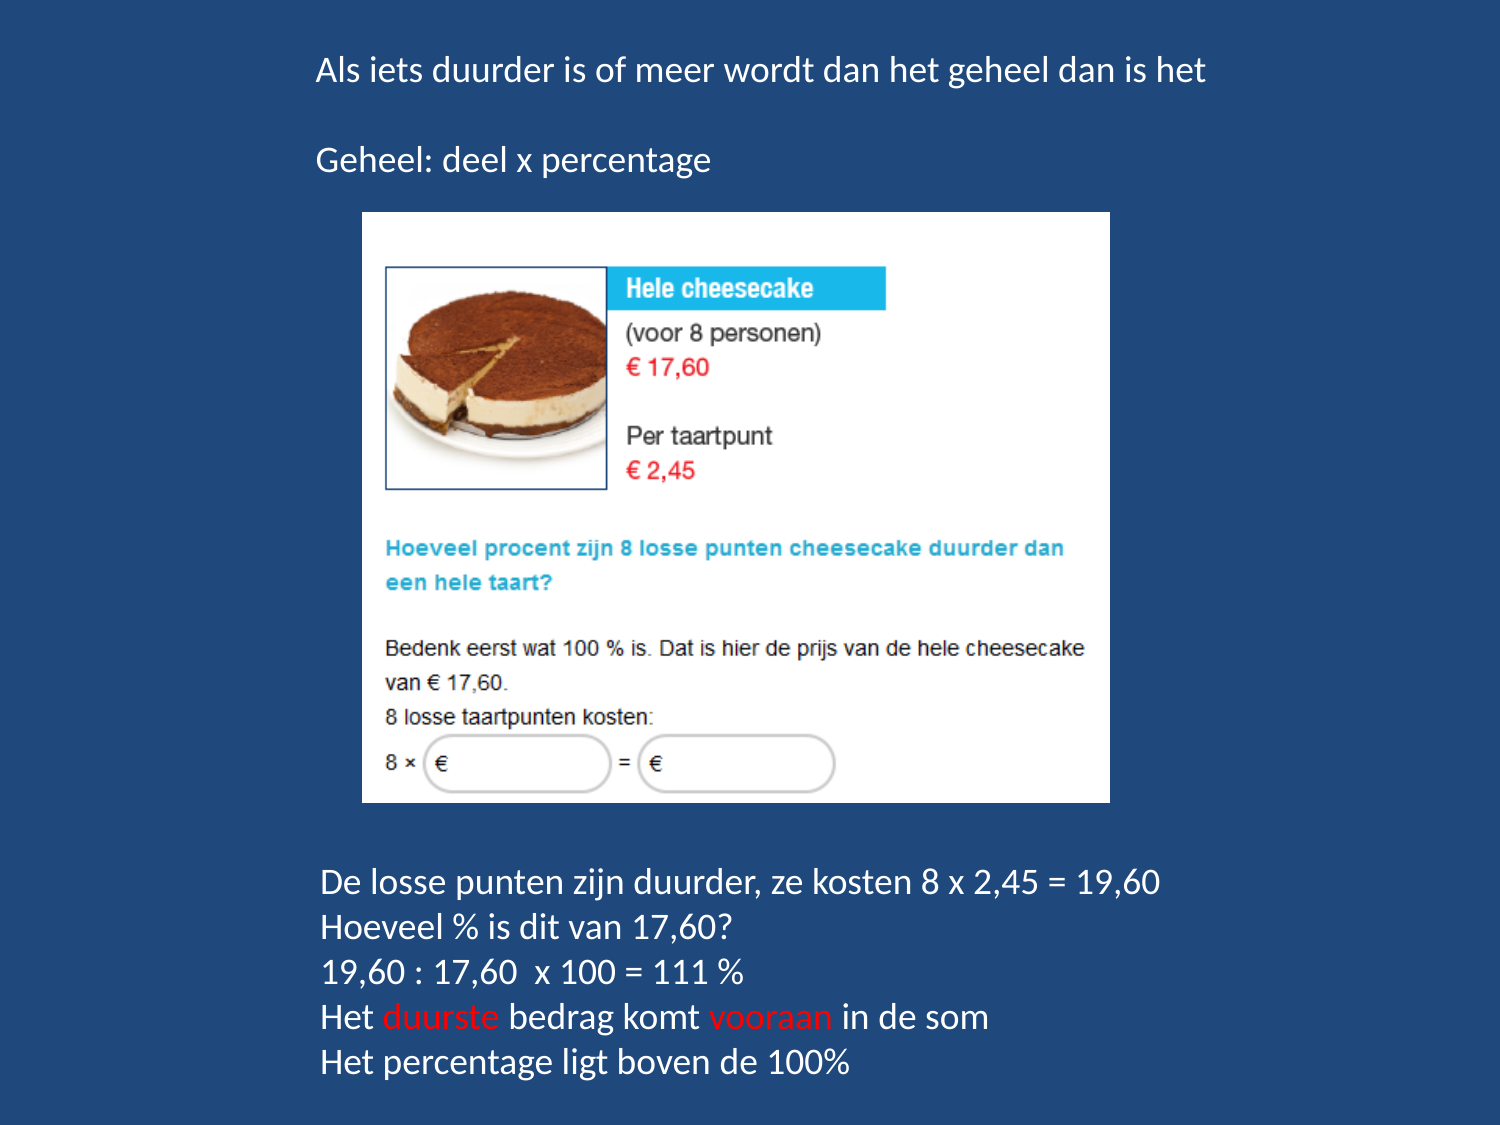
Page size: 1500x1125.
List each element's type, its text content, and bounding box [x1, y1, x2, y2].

text_box De losse punten zijn duurder, ze kosten 8 x 2,45 = 19,60 Hoeveel % is dit van 17,60? 19,60 : 17,60 x 100 = 111 % Het duurste bedrag komt vooraan in de som Het percentage ligt boven de 100% [305, 849, 1185, 1090]
picture [362, 212, 1110, 804]
text_box Als iets duurder is of meer wordt dan het geheel dan is het Geheel: deel x percentage [300, 37, 1232, 188]
